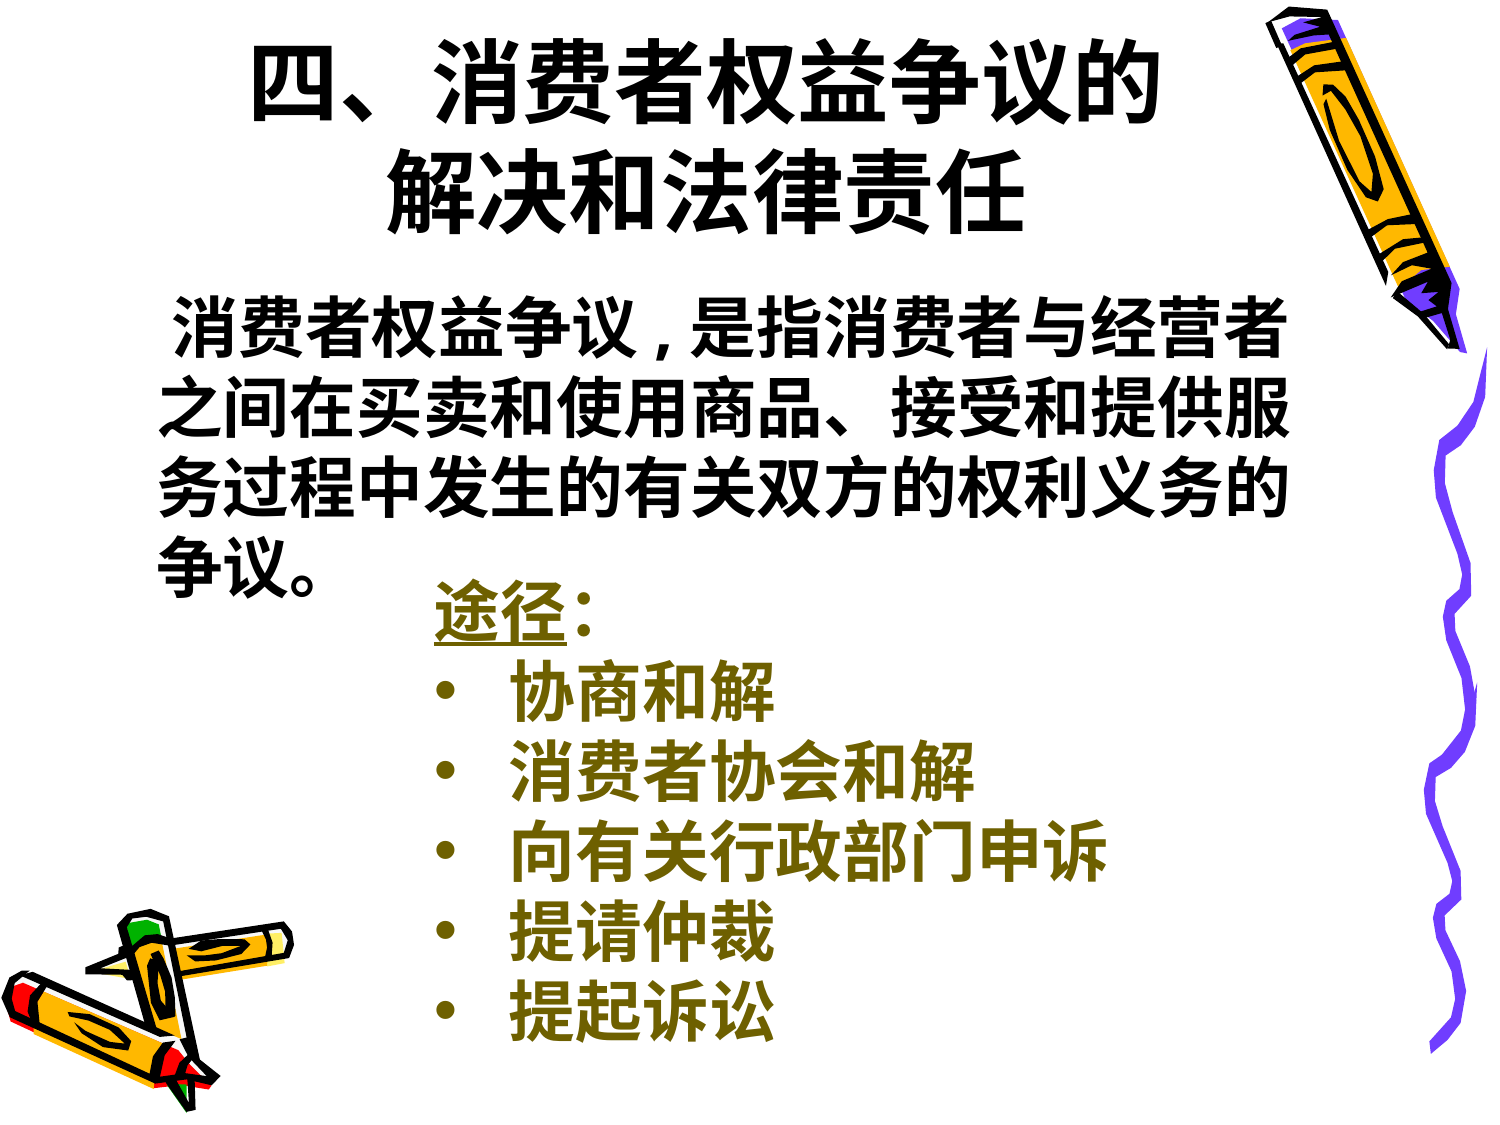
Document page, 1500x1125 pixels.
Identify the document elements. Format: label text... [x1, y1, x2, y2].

text_box 途径： 协商和解 消费者协会和解 向有关行政部门申诉 提请仲裁 提起诉讼 [419, 562, 1401, 1057]
title 四、消费者权益争议的解决和法律责任 [218, 66, 1195, 253]
text_box 消费者权益争议,是指消费者与经营者之间在买卖和使用商品、接受和提供服务过程中发生的有关双方的权利义务的争议。 [141, 278, 1359, 614]
